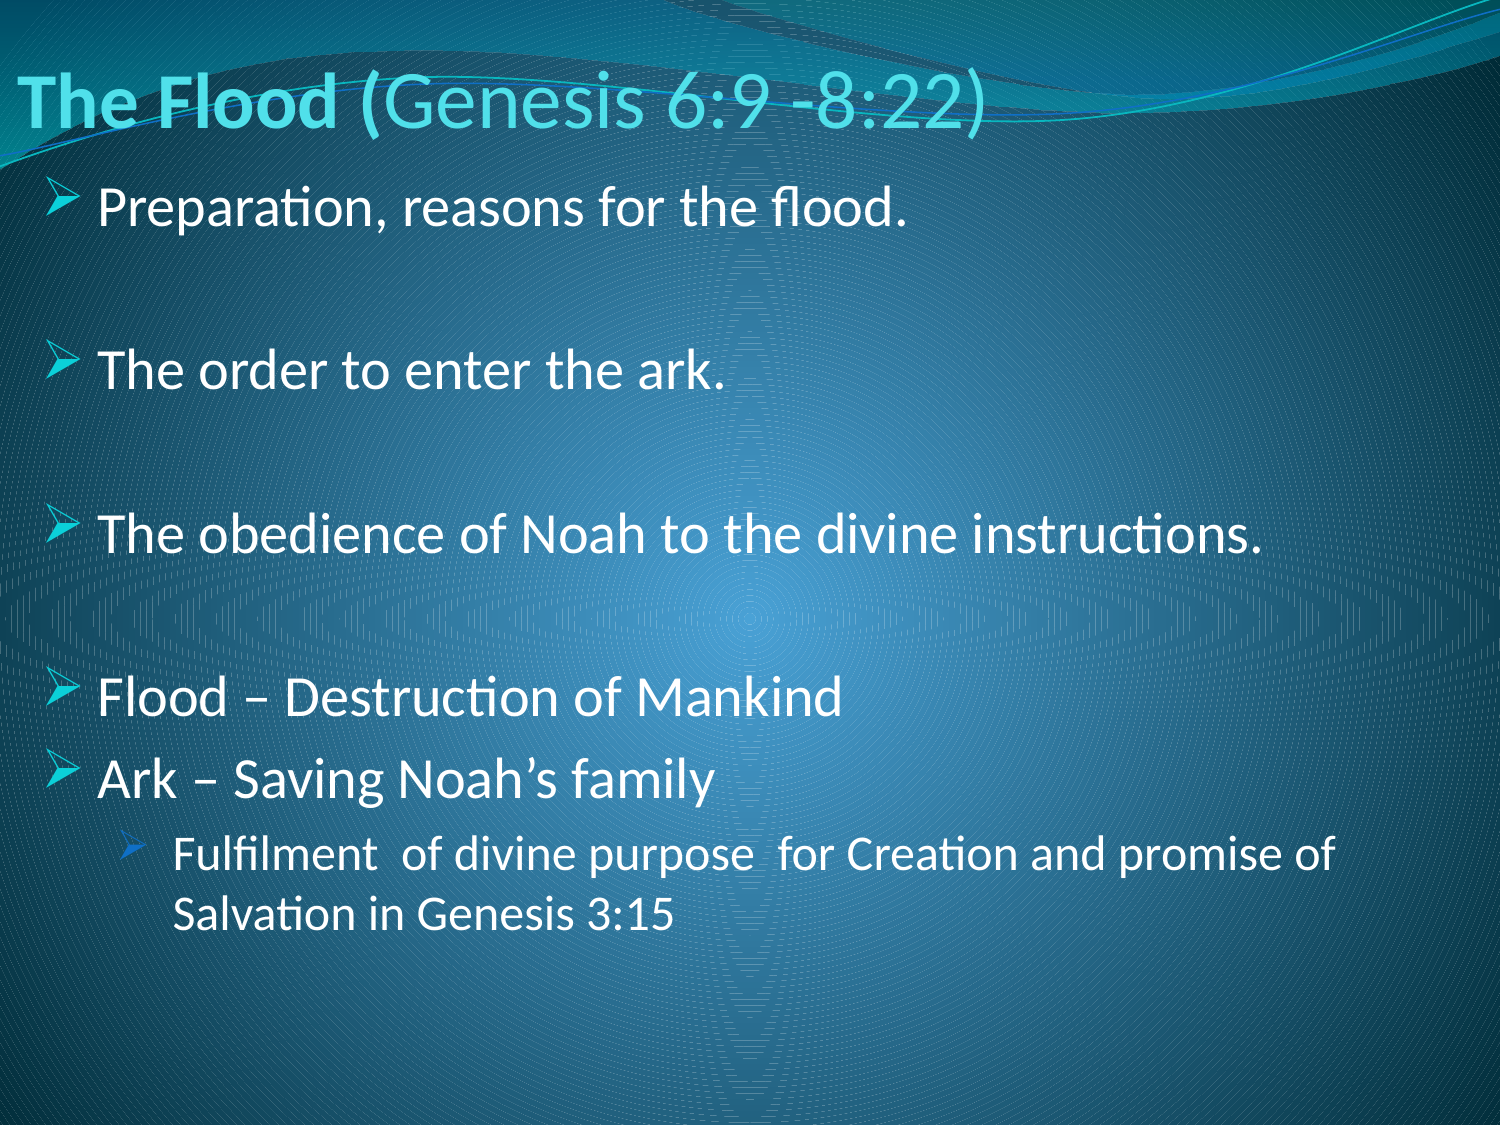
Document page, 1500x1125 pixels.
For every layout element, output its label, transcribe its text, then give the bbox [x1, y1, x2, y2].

title The Flood (Genesis 6:9 -8:22) [17, 3, 1483, 145]
subtitle Preparation, reasons for the flood. The order to enter the ark. The obedience of Noah to the divine instructions. Flood – Destruction of Mankind Ark – Saving Noah’s family Fulfilment of divine purpose for Creation and promise of Salvation in Genesis 3:15 [41, 160, 1412, 1071]
